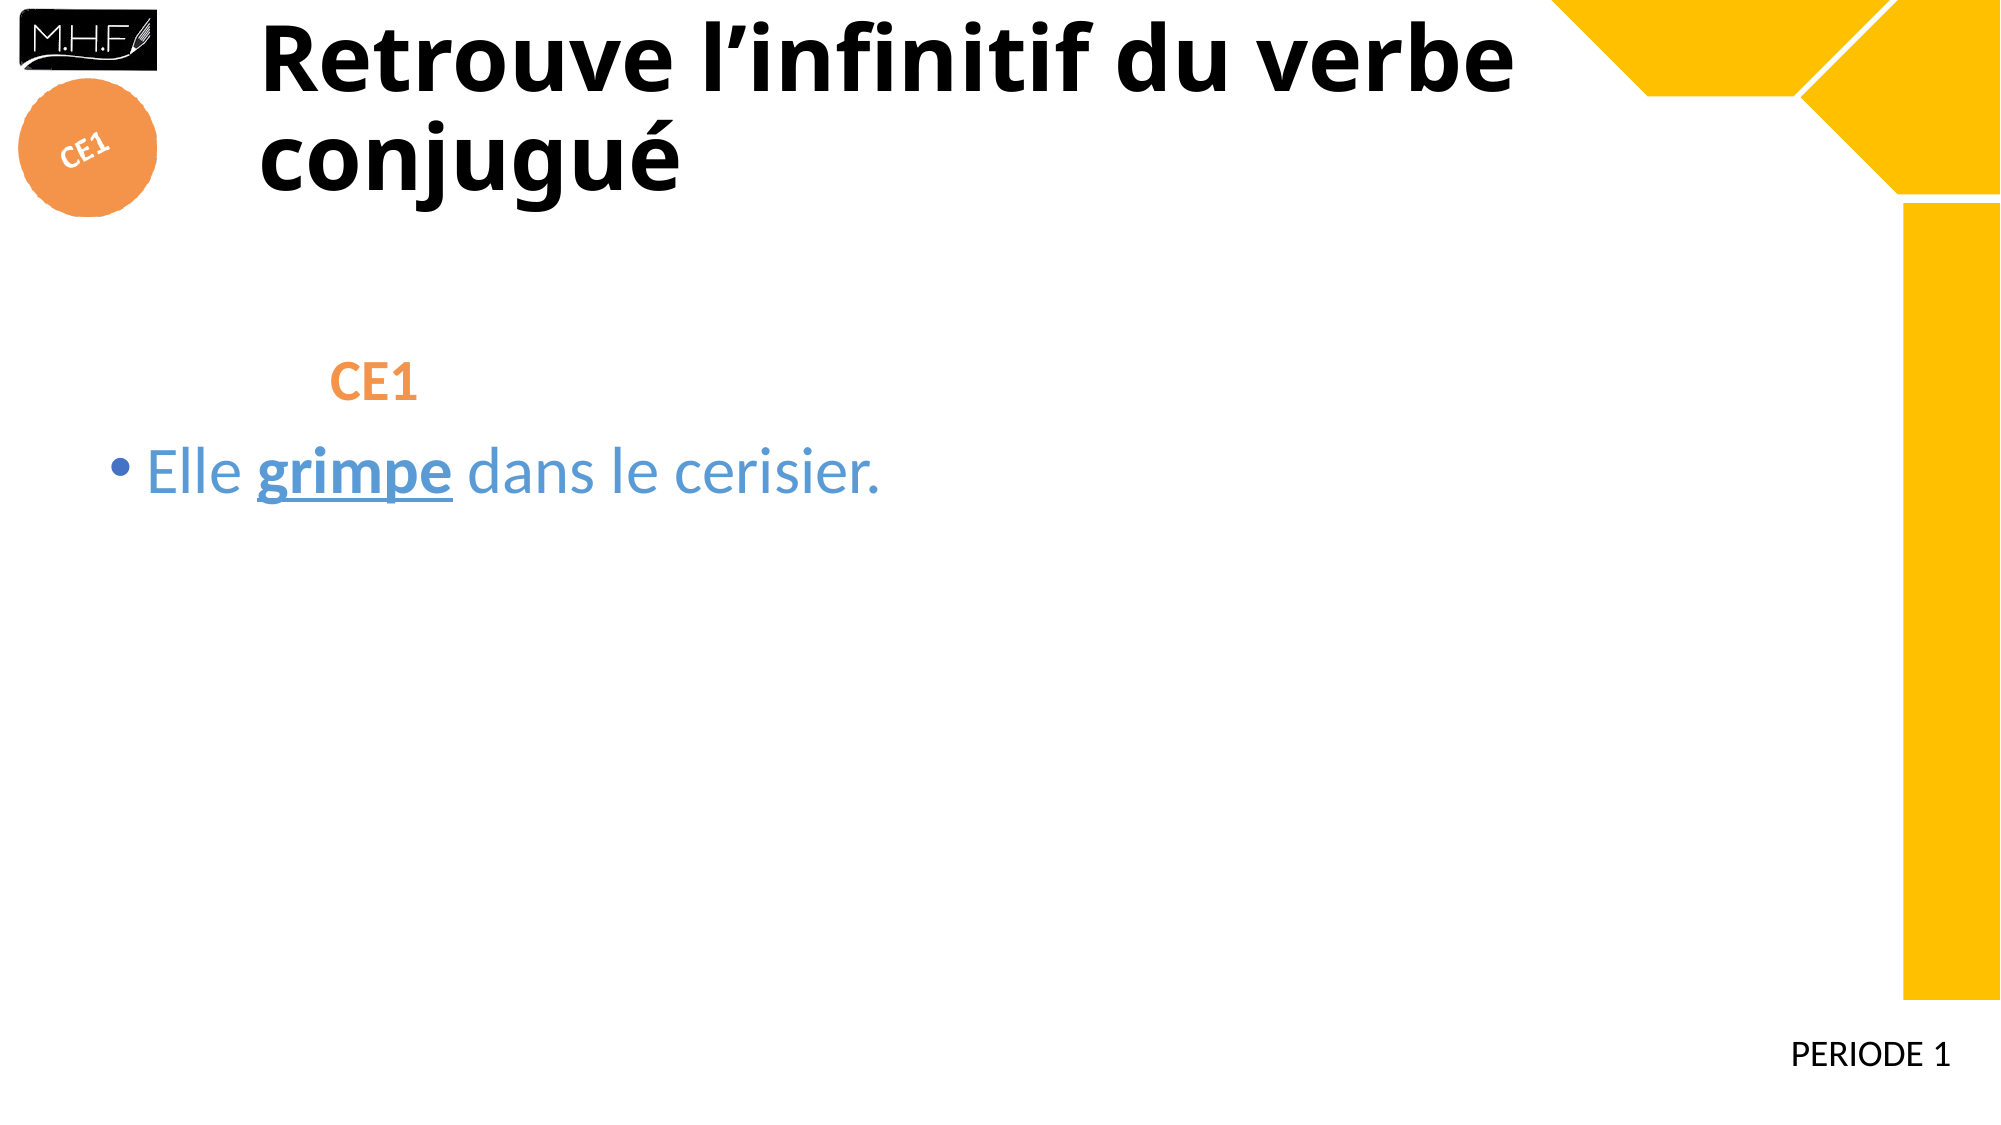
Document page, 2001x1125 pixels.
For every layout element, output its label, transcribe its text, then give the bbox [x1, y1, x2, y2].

text_box PERIODE 1 [1362, 1021, 1967, 1082]
text_box Elle grimpe dans le cerisier. [75, 419, 1235, 687]
picture [18, 78, 157, 218]
text_box [1902, 202, 2000, 1001]
text_box [1549, 0, 1892, 98]
title Retrouve l’infinitif du verbe conjugué [243, 3, 1863, 221]
text_box [1799, 0, 2000, 196]
picture [16, 7, 157, 74]
text_box CE1 [74, 314, 675, 420]
